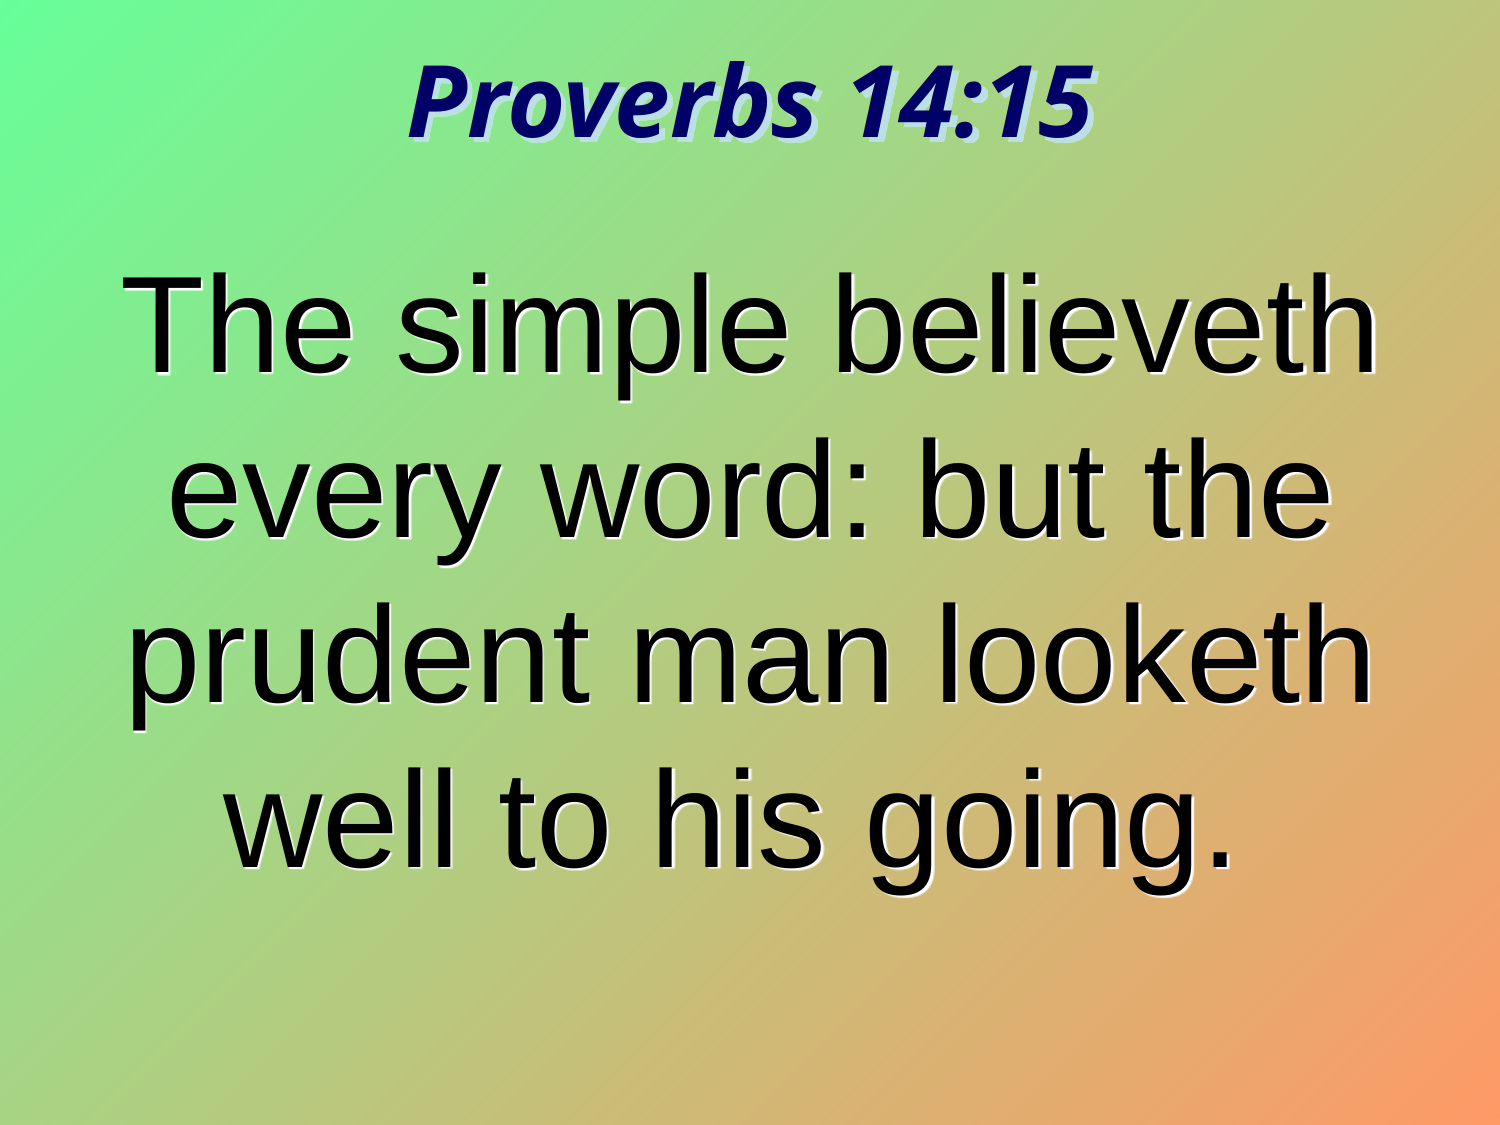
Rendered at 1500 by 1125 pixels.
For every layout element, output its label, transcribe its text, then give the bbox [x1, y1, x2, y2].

text_box The simple believeth every word: but the prudent man looketh well to his going. [53, 227, 1449, 903]
text_box Proverbs 14:15 [0, 29, 1500, 165]
